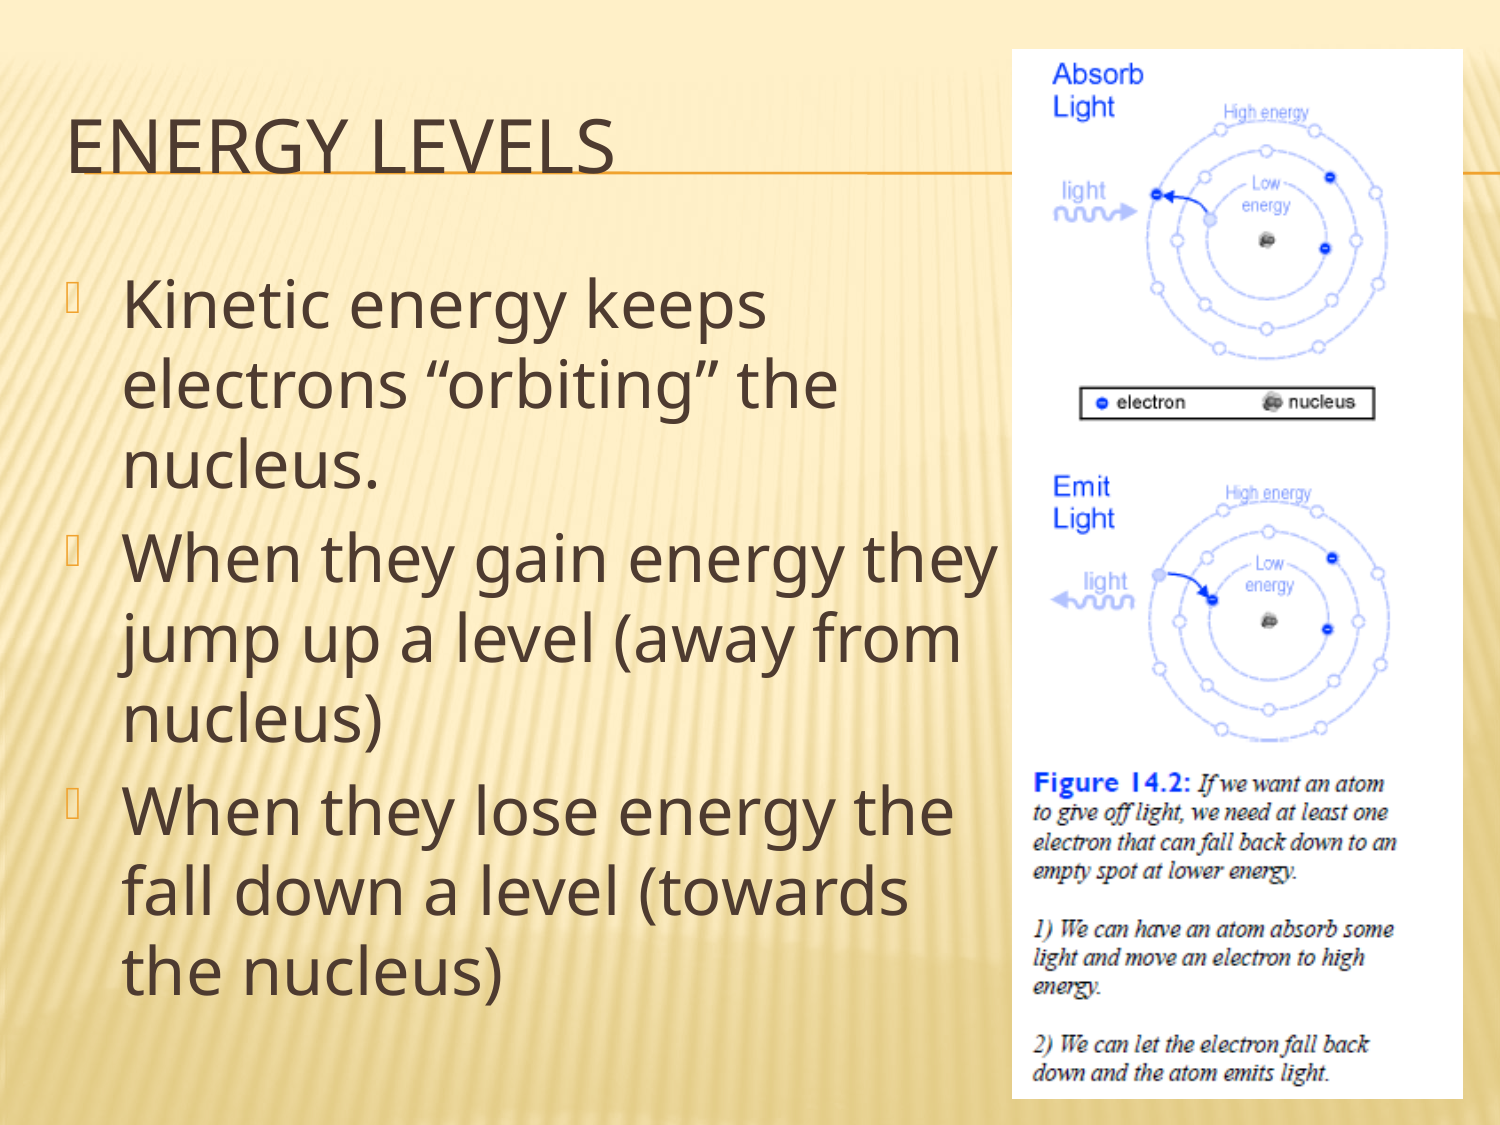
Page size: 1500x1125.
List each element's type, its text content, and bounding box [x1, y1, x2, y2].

title Energy Levels [50, 75, 1002, 213]
list Kinetic energy keeps electrons “orbiting” the nucleus. When they gain energy they jump up a level (away from nucleus) When they lose energy the fall down a level (towards the nucleus) [50, 254, 1002, 998]
picture [1012, 49, 1463, 1100]
